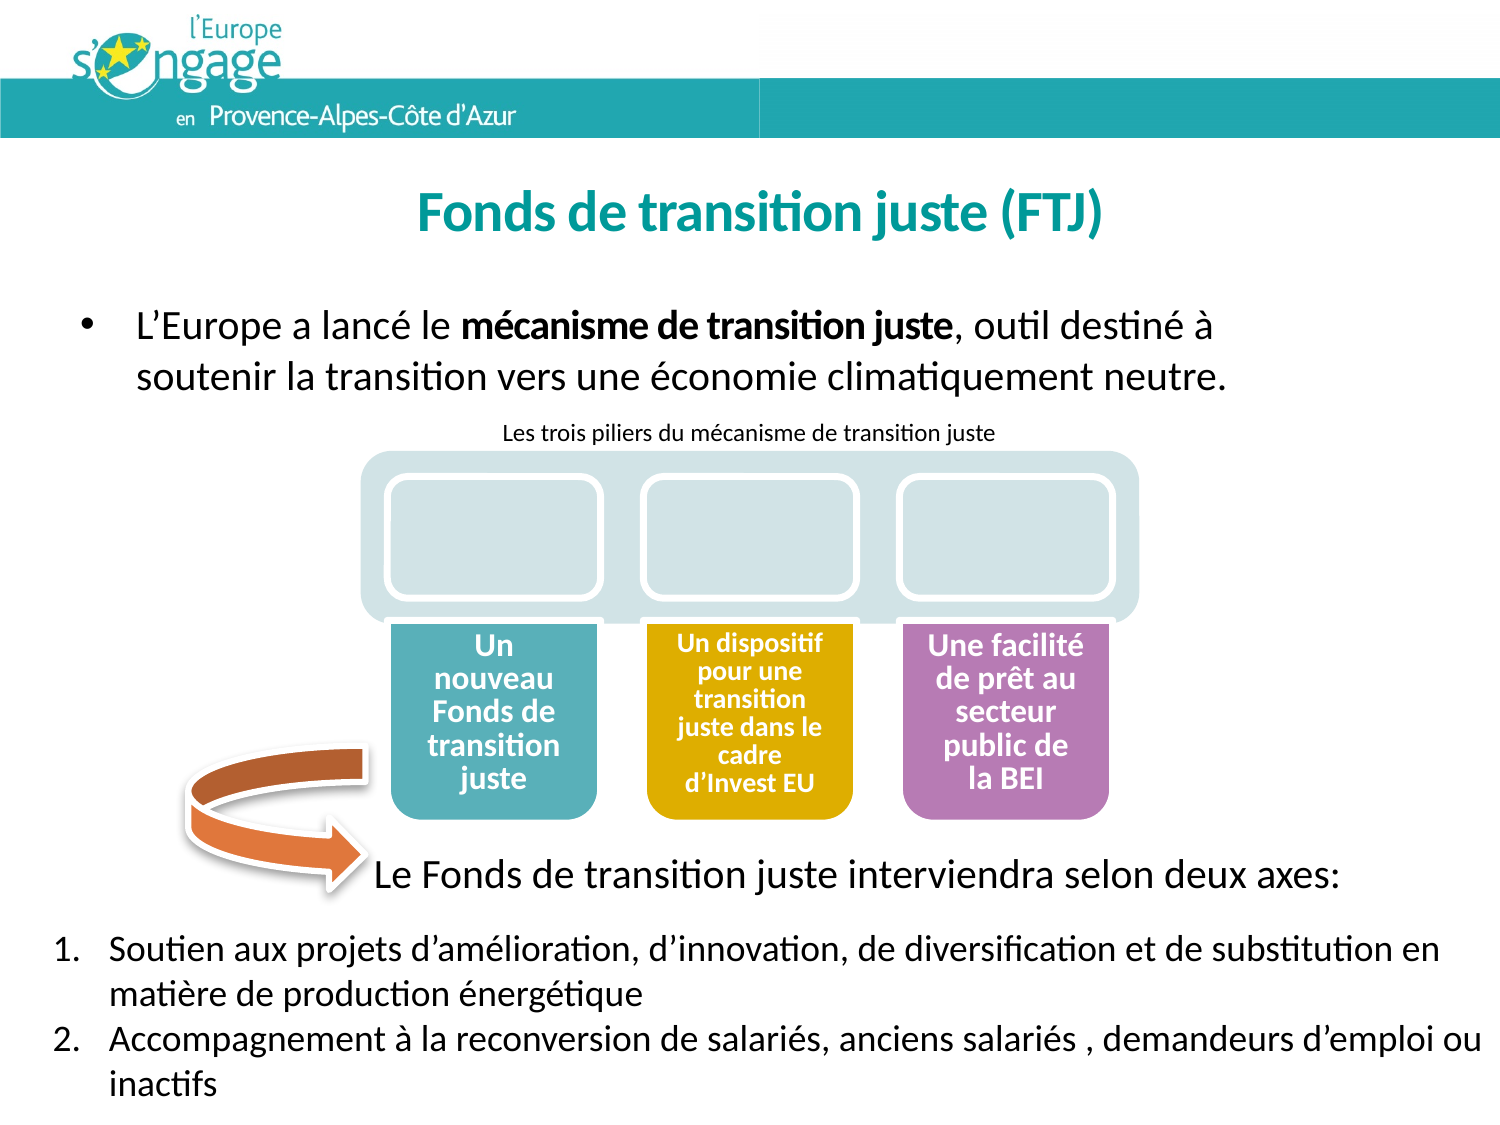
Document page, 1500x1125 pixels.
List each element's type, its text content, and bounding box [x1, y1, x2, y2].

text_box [363, 454, 1137, 824]
list L’Europe a lancé le mécanisme de transition juste, outil destiné à soutenir la transition vers une économie climatiquement neutre. [64, 290, 1376, 916]
text_box Les trois piliers du mécanisme de transition juste [487, 408, 1013, 453]
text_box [0, 14, 1500, 138]
text_box [185, 742, 369, 893]
text_box Le Fonds de transition juste interviendra selon deux axes: [359, 839, 1447, 905]
text_box Soutien aux projets d’amélioration, d’innovation, de diversification et de substitution en matière de production énergétique Accompagnement à la reconversion de salariés, anciens salariés , demandeurs d’emploi ou inactifs [37, 916, 1500, 1112]
text_box Fonds de transition juste (FTJ) [85, 165, 1436, 251]
